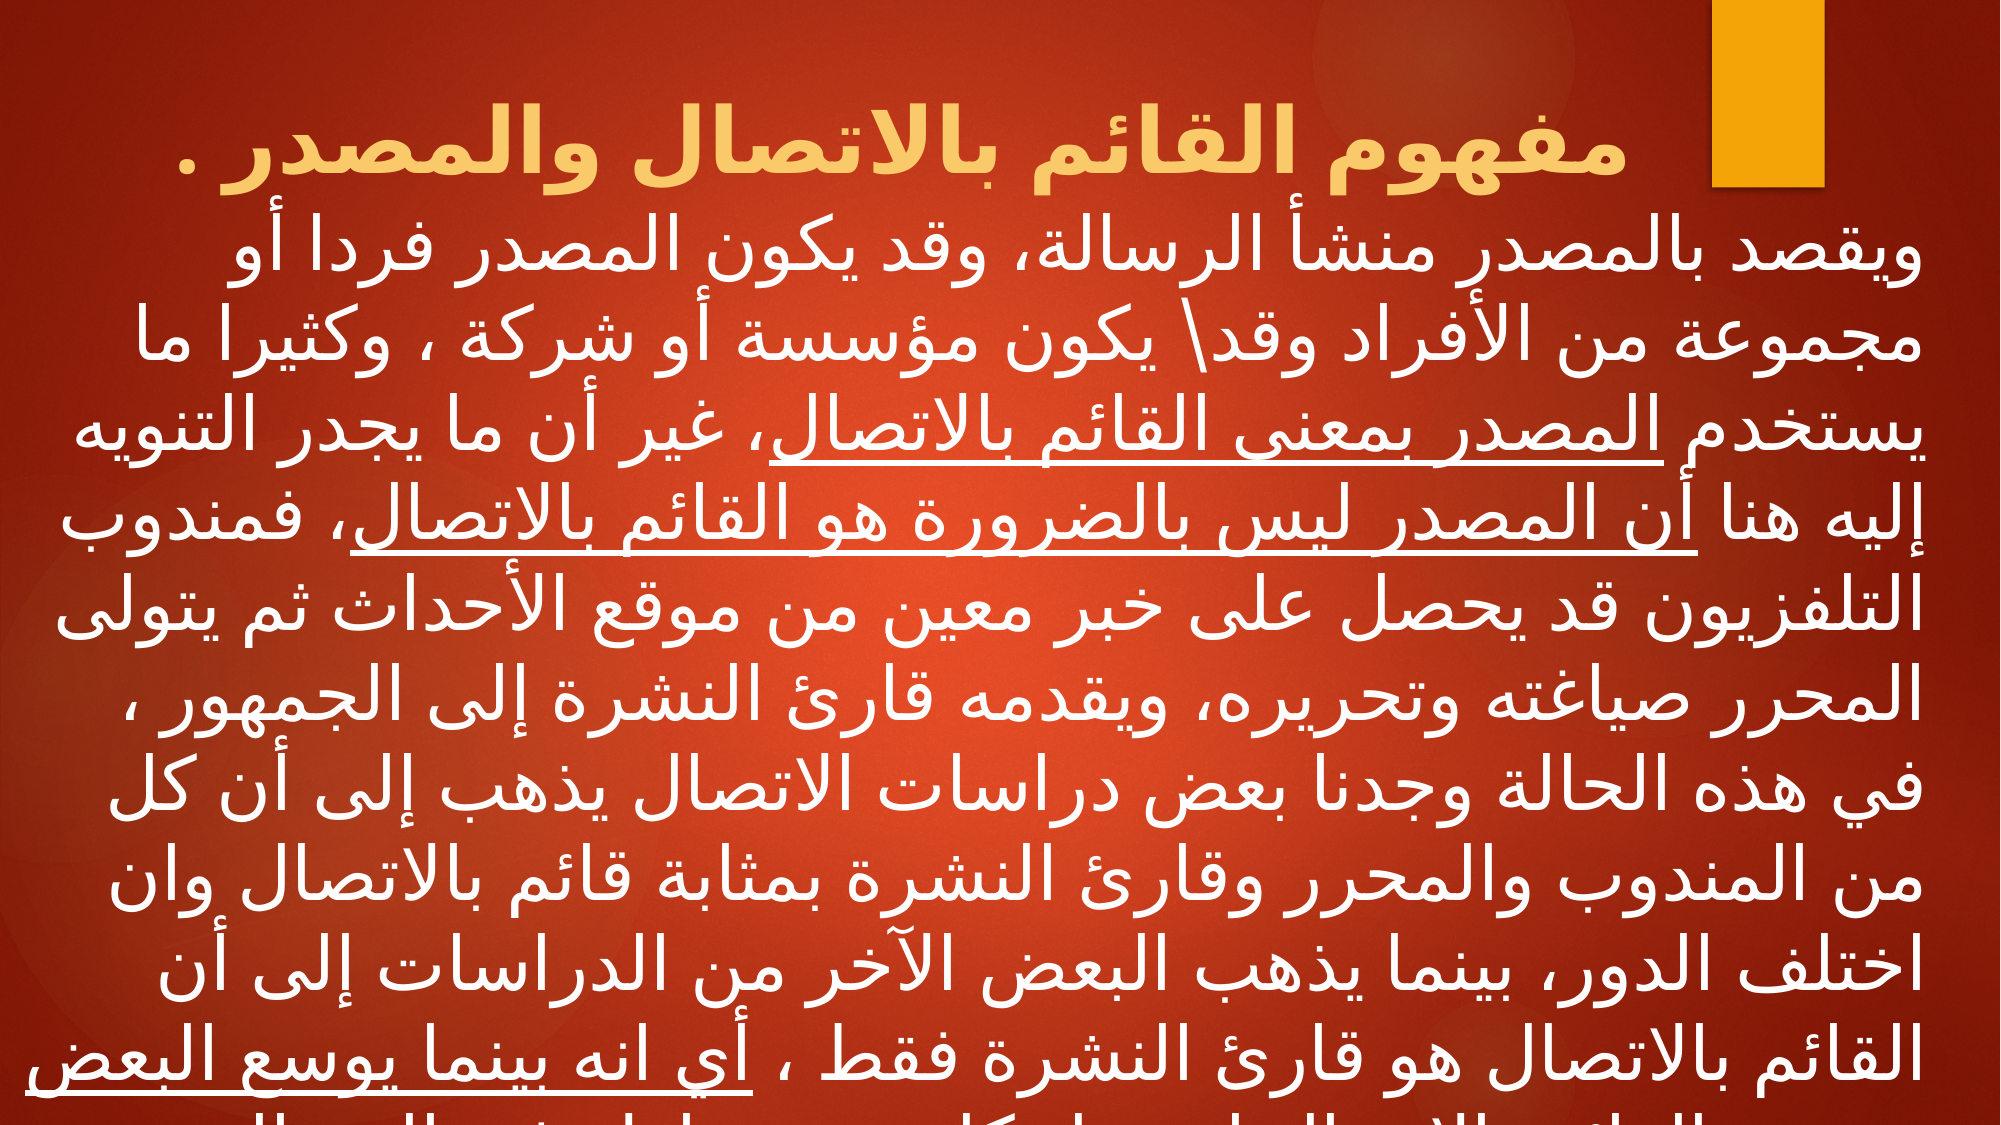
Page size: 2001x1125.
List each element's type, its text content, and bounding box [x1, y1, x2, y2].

title مفهوم القائم بالاتصال والمصدر . [106, 74, 1649, 304]
list ويقصد بالمصدر منشأ الرسالة، وقد يكون المصدر فردا أو مجموعة من الأفراد وقد\ يكون مؤسسة أو شركة ، وكثيرا ما يستخدم المصدر بمعنى القائم بالاتصال، غير أن ما يجدر التنويه إليه هنا أن المصدر ليس بالضرورة هو القائم بالاتصال، فمندوب التلفزيون قد يحصل على خبر معين من موقع الأحداث ثم يتولى المحرر صياغته وتحريره، ويقدمه قارئ النشرة إلى الجمهور ، في هذه الحالة وجدنا بعض دراسات الاتصال يذهب إلى أن كل من المندوب والمحرر وقارئ النشرة بمثابة قائم بالاتصال وان اختلف الدور، بينما يذهب البعض الآخر من الدراسات إلى أن القائم بالاتصال هو قارئ النشرة فقط ، أي انه بينما يوسع البعض مفهوم القائم بالاتصال ليشمل كل من يشارك في الرسالة بصورة أو بأخرى . [0, 0, 2000, 950]
